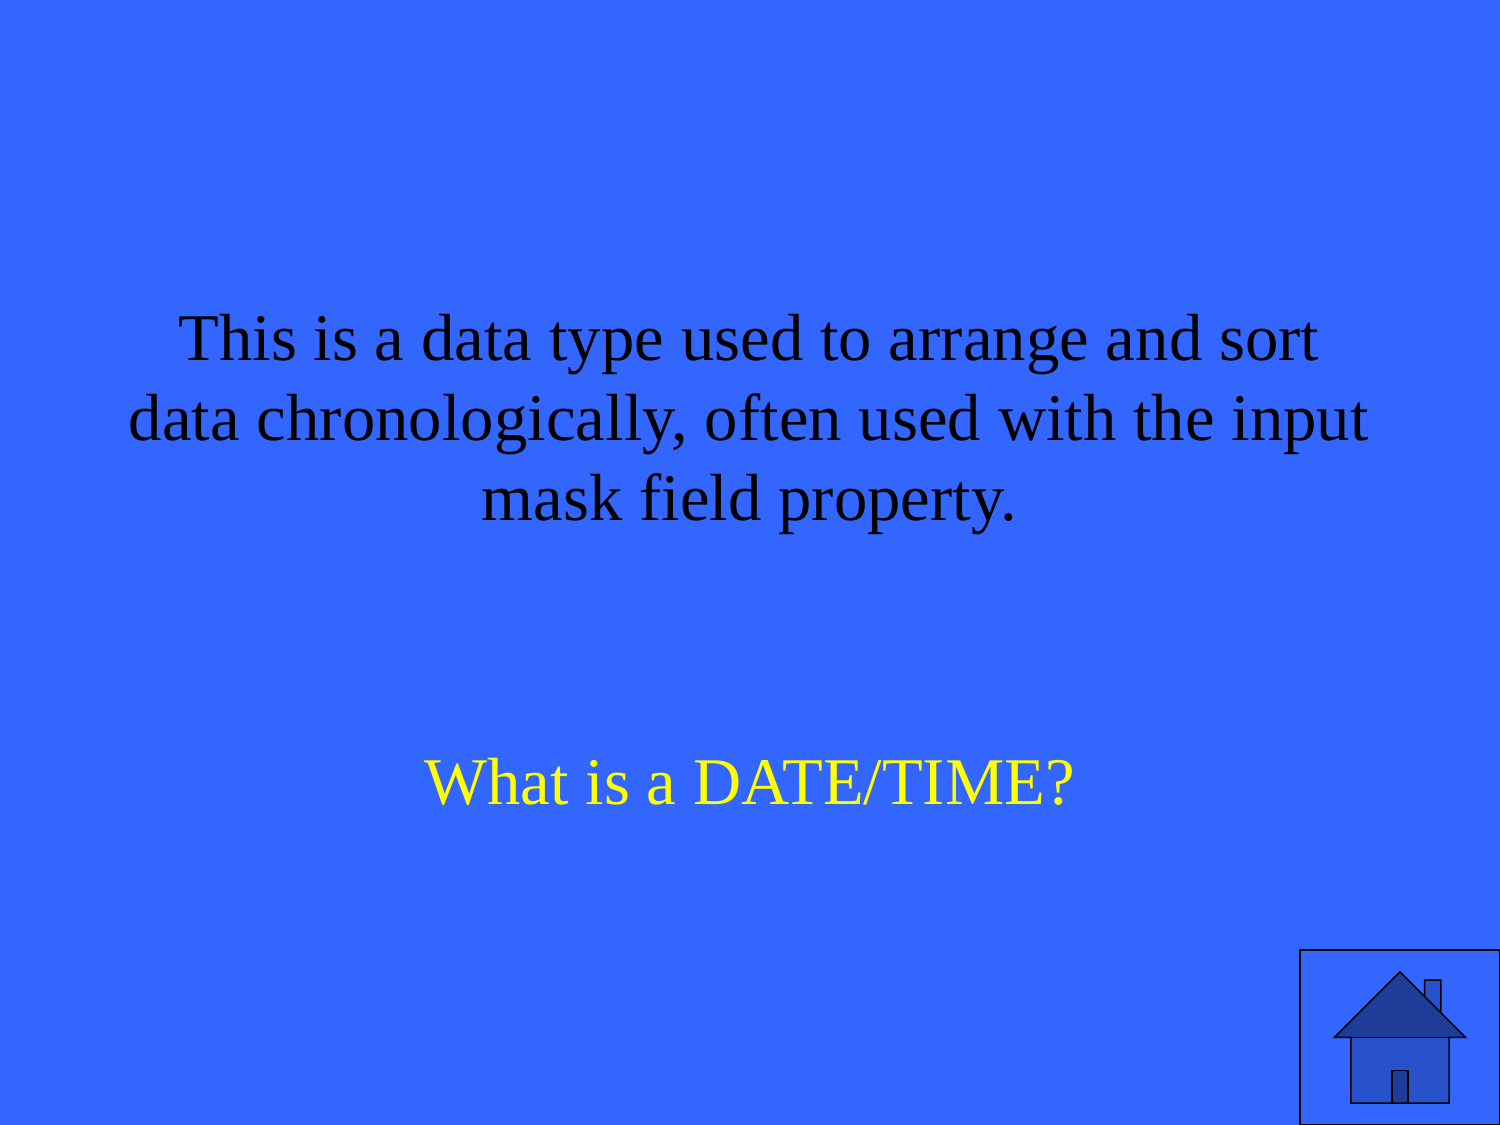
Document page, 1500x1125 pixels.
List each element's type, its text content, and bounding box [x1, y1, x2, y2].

subtitle What is a DATE/TIME? [224, 637, 1276, 926]
title This is a data type used to arrange and sort data chronologically, often used with the input mask field property. [112, 374, 1388, 563]
text_box [1299, 950, 1500, 1125]
